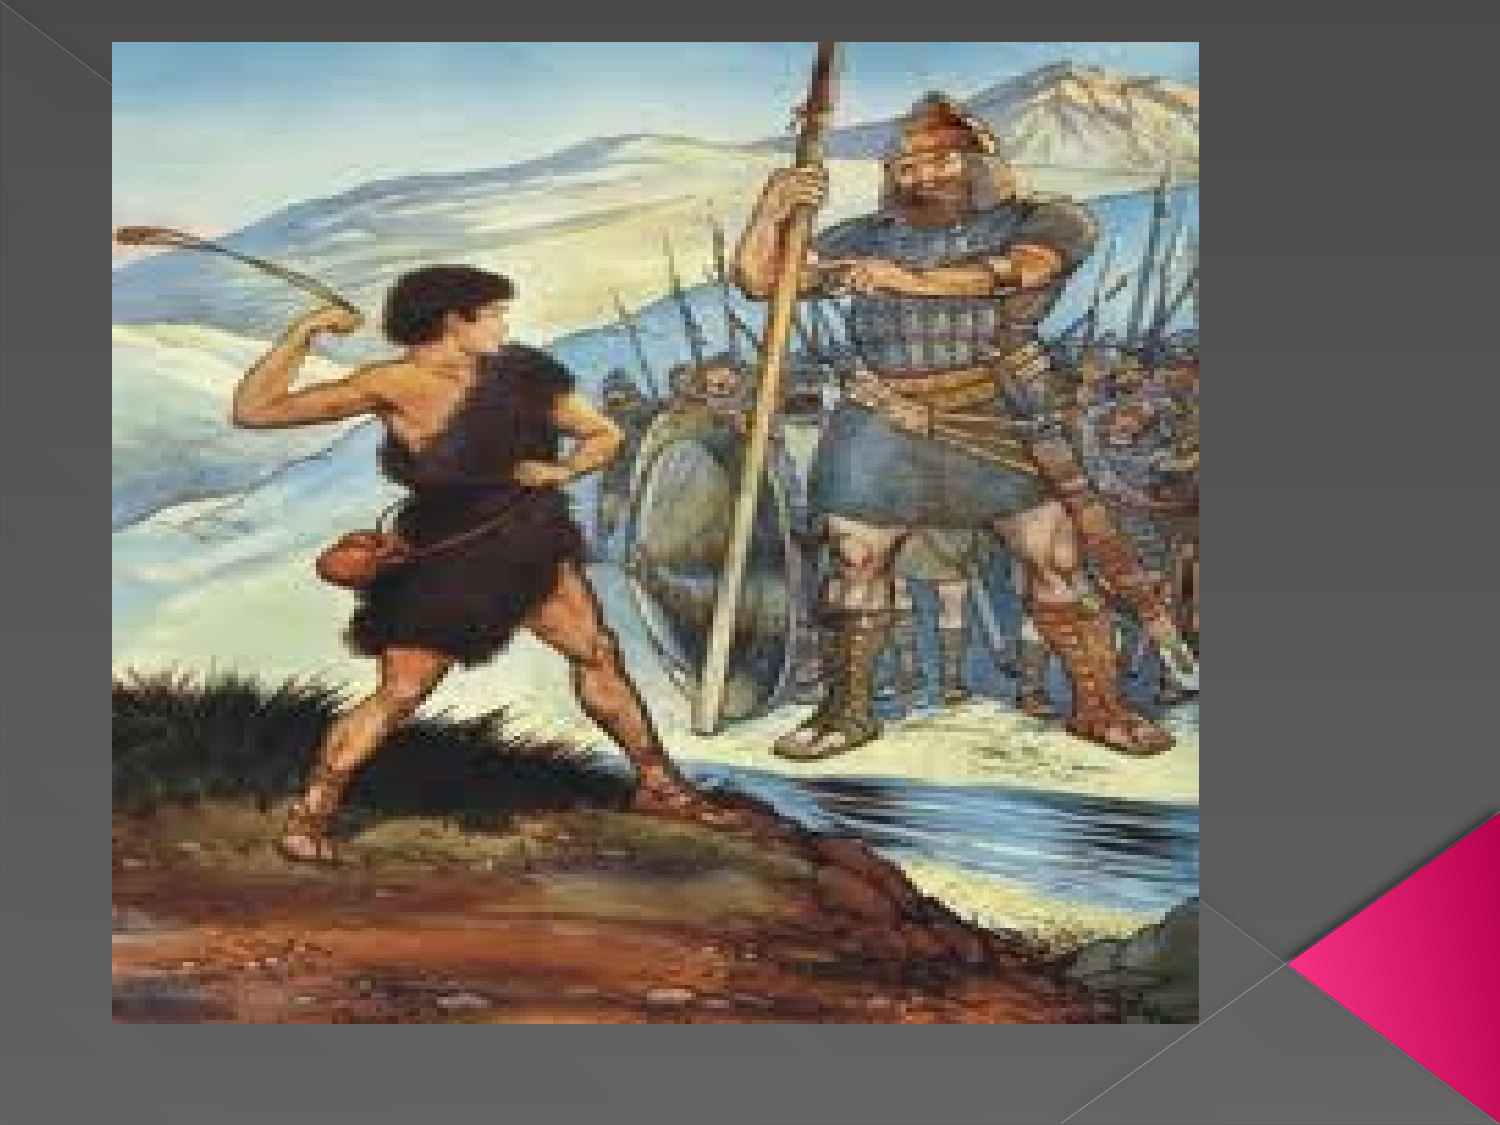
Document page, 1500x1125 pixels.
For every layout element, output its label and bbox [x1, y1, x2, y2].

picture [111, 42, 1200, 1024]
